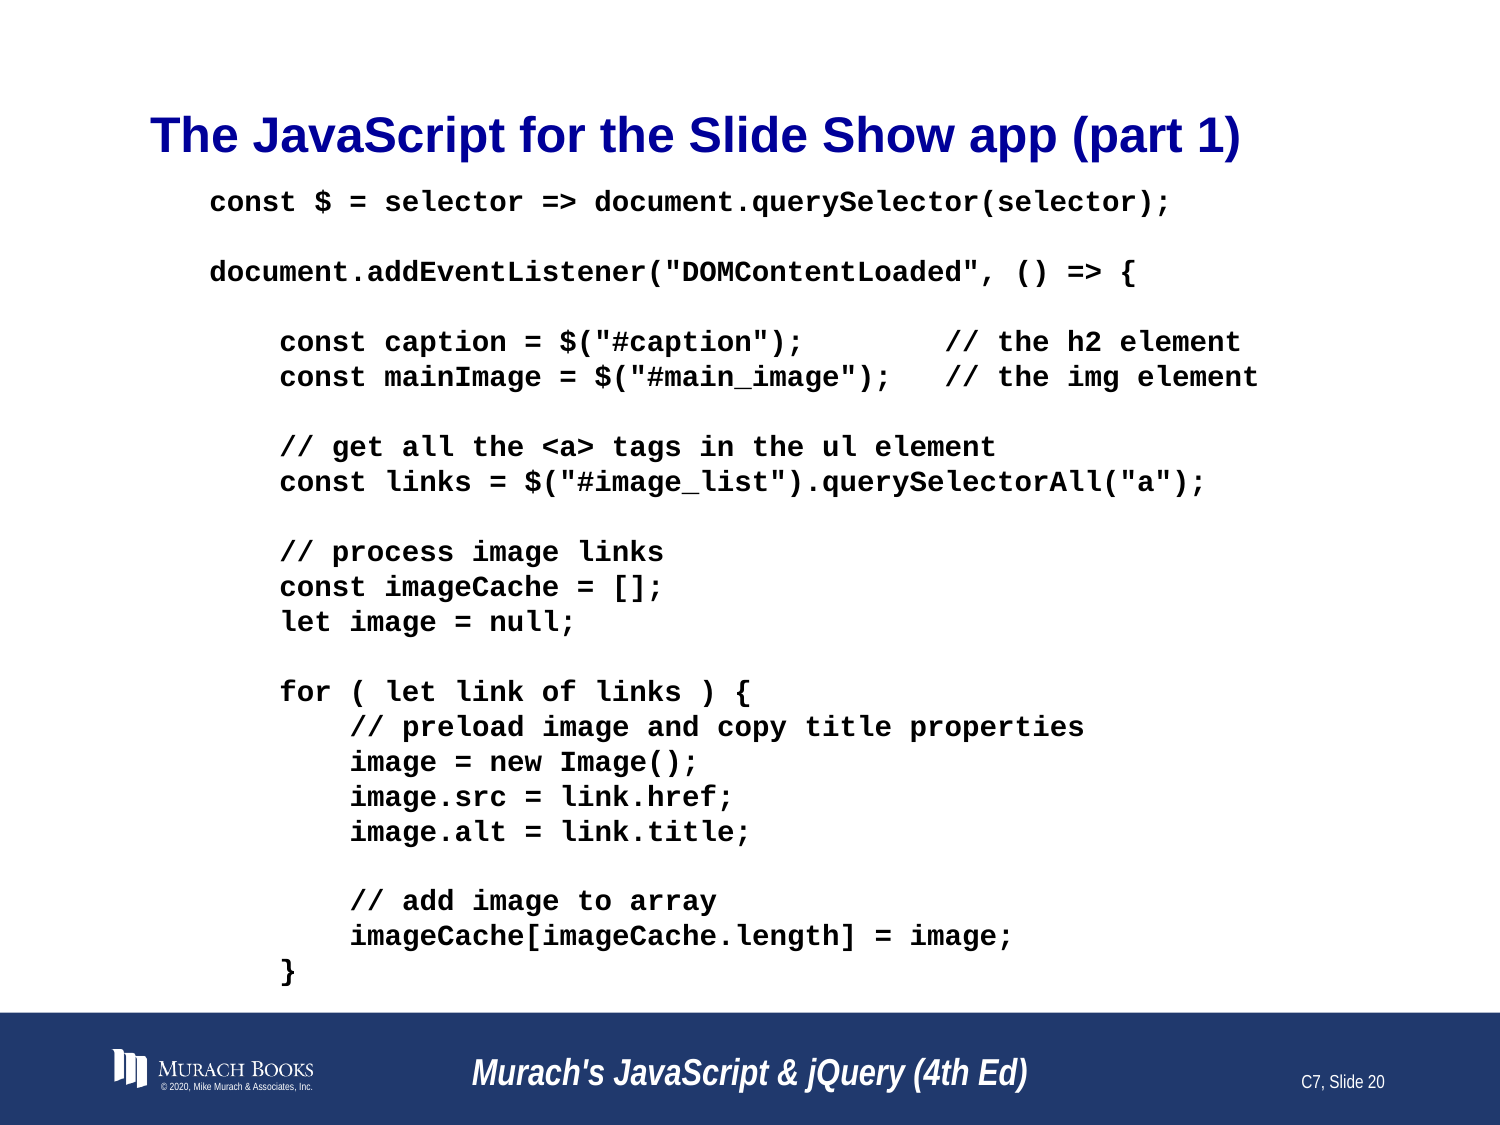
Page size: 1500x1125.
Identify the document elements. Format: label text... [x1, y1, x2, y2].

title The JavaScript for the Slide Show app (part 1) [150, 102, 1350, 164]
slide_number C7, Slide 20 [1087, 1025, 1400, 1100]
slide_number Murach's JavaScript & jQuery (4th Ed) [463, 1025, 1050, 1100]
list const $ = selector => document.querySelector(selector); document.addEventListener("DOMContentLoaded", () => { const caption = $("#caption"); // the h2 element const mainImage = $("#main_image"); // the img element // get all the <a> tags in the ul element const links = $("#image_list").querySelectorAll("a"); // process image links const imageCache = []; let image = null; for ( let link of links ) { // preload image and copy title properties image = new Image(); image.src = link.href; image.alt = link.title; // add image to array imageCache[imageCache.length] = image; } [137, 174, 1350, 975]
footer © 2020, Mike Murach & Associates, Inc. [12, 1025, 463, 1100]
